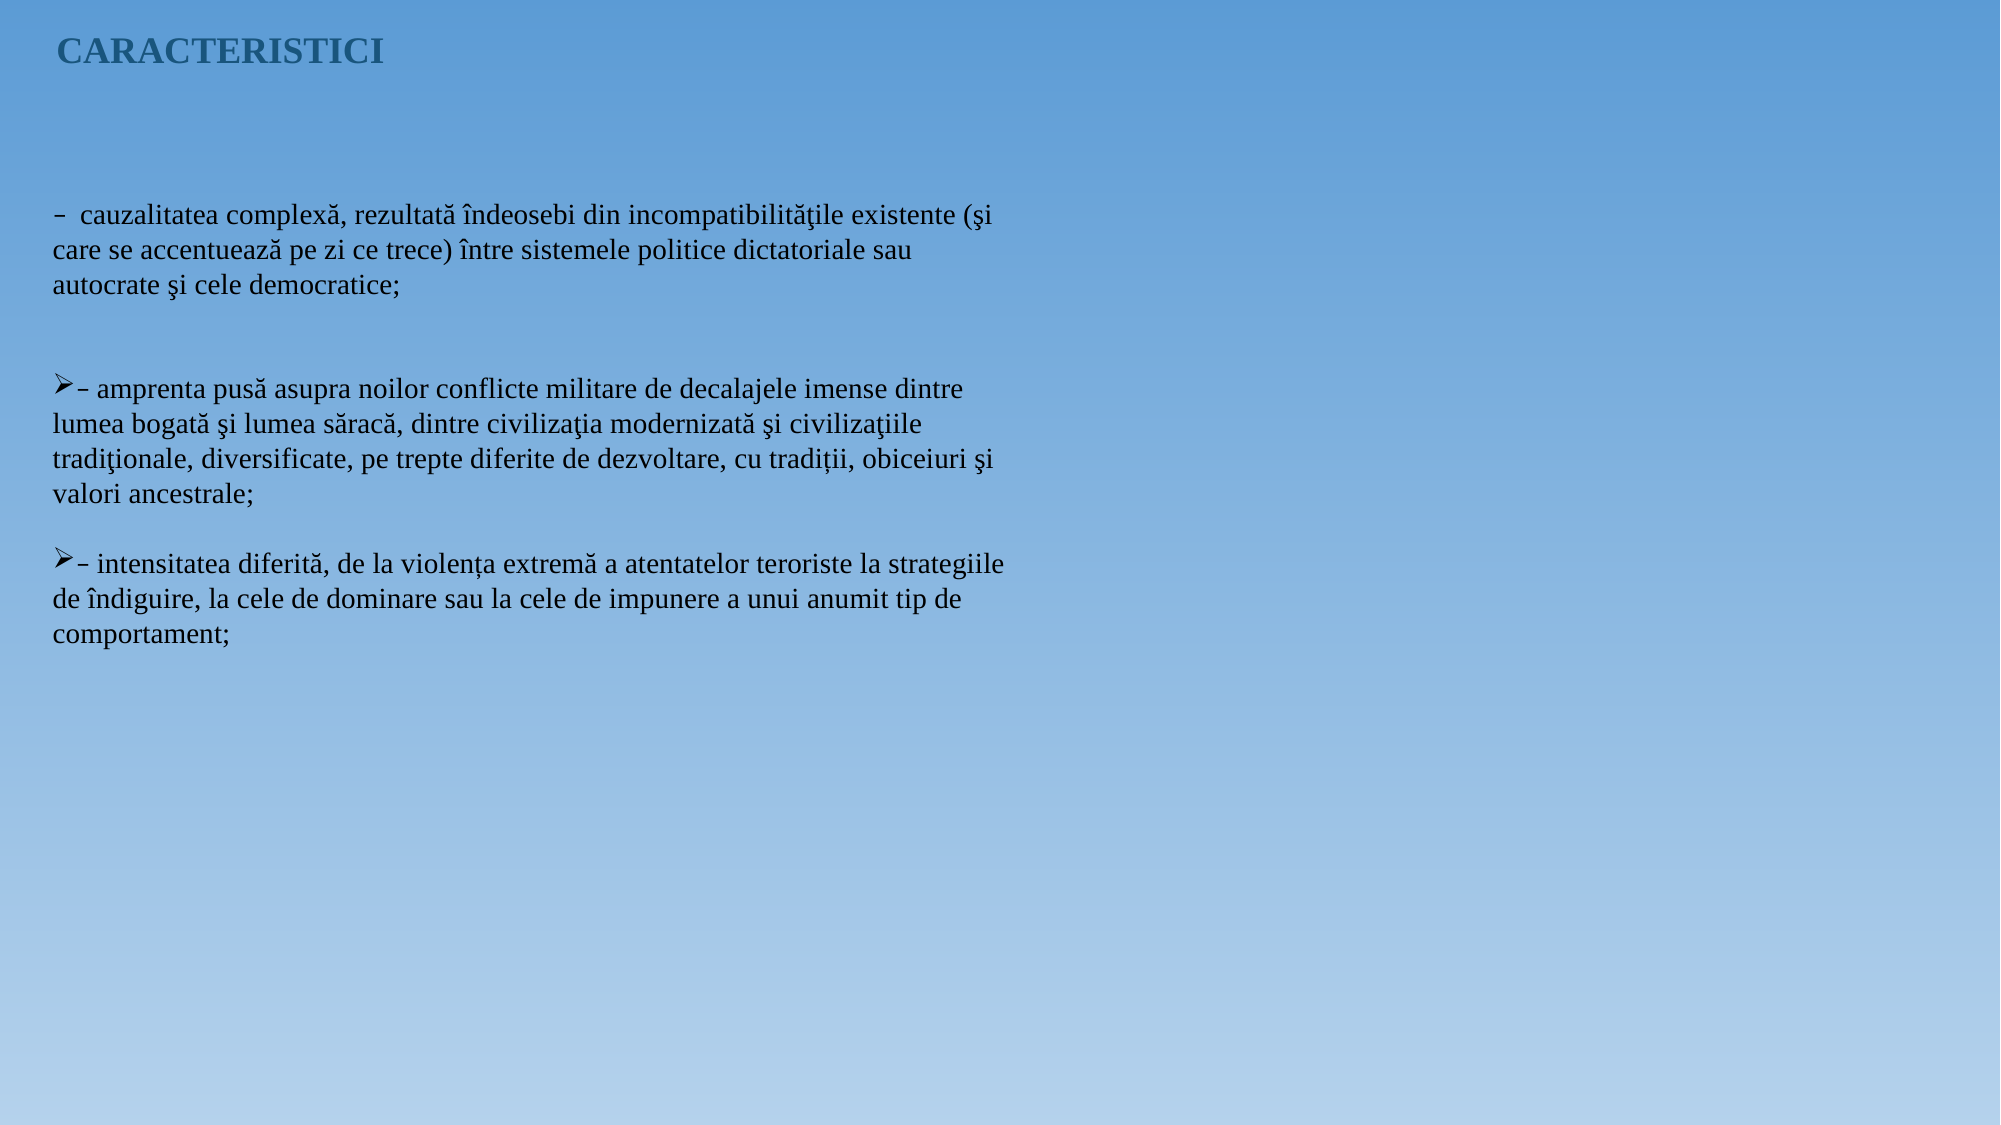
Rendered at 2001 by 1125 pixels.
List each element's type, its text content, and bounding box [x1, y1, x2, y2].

text_box CARACTERISTICI [41, 18, 1042, 79]
text_box – cauzalitatea complexă, rezultată îndeosebi din incompatibilităţile existente (şi care se accentuează pe zi ce trece) între sistemele politice dictatoriale sau autocrate şi cele democratice; – amprenta pusă asupra noilor conflicte militare de decalajele imense dintre lumea bogată şi lumea săracă, dintre civilizaţia modernizată şi civilizaţiile tradiţionale, diversificate, pe trepte diferite de dezvoltare, cu tradiții, obiceiuri şi valori ancestrale; – intensitatea diferită, de la violența extremă a atentatelor teroriste la strategiile de îndiguire, la cele de dominare sau la cele de impunere a unui anumit tip de comportament; [37, 187, 1038, 657]
